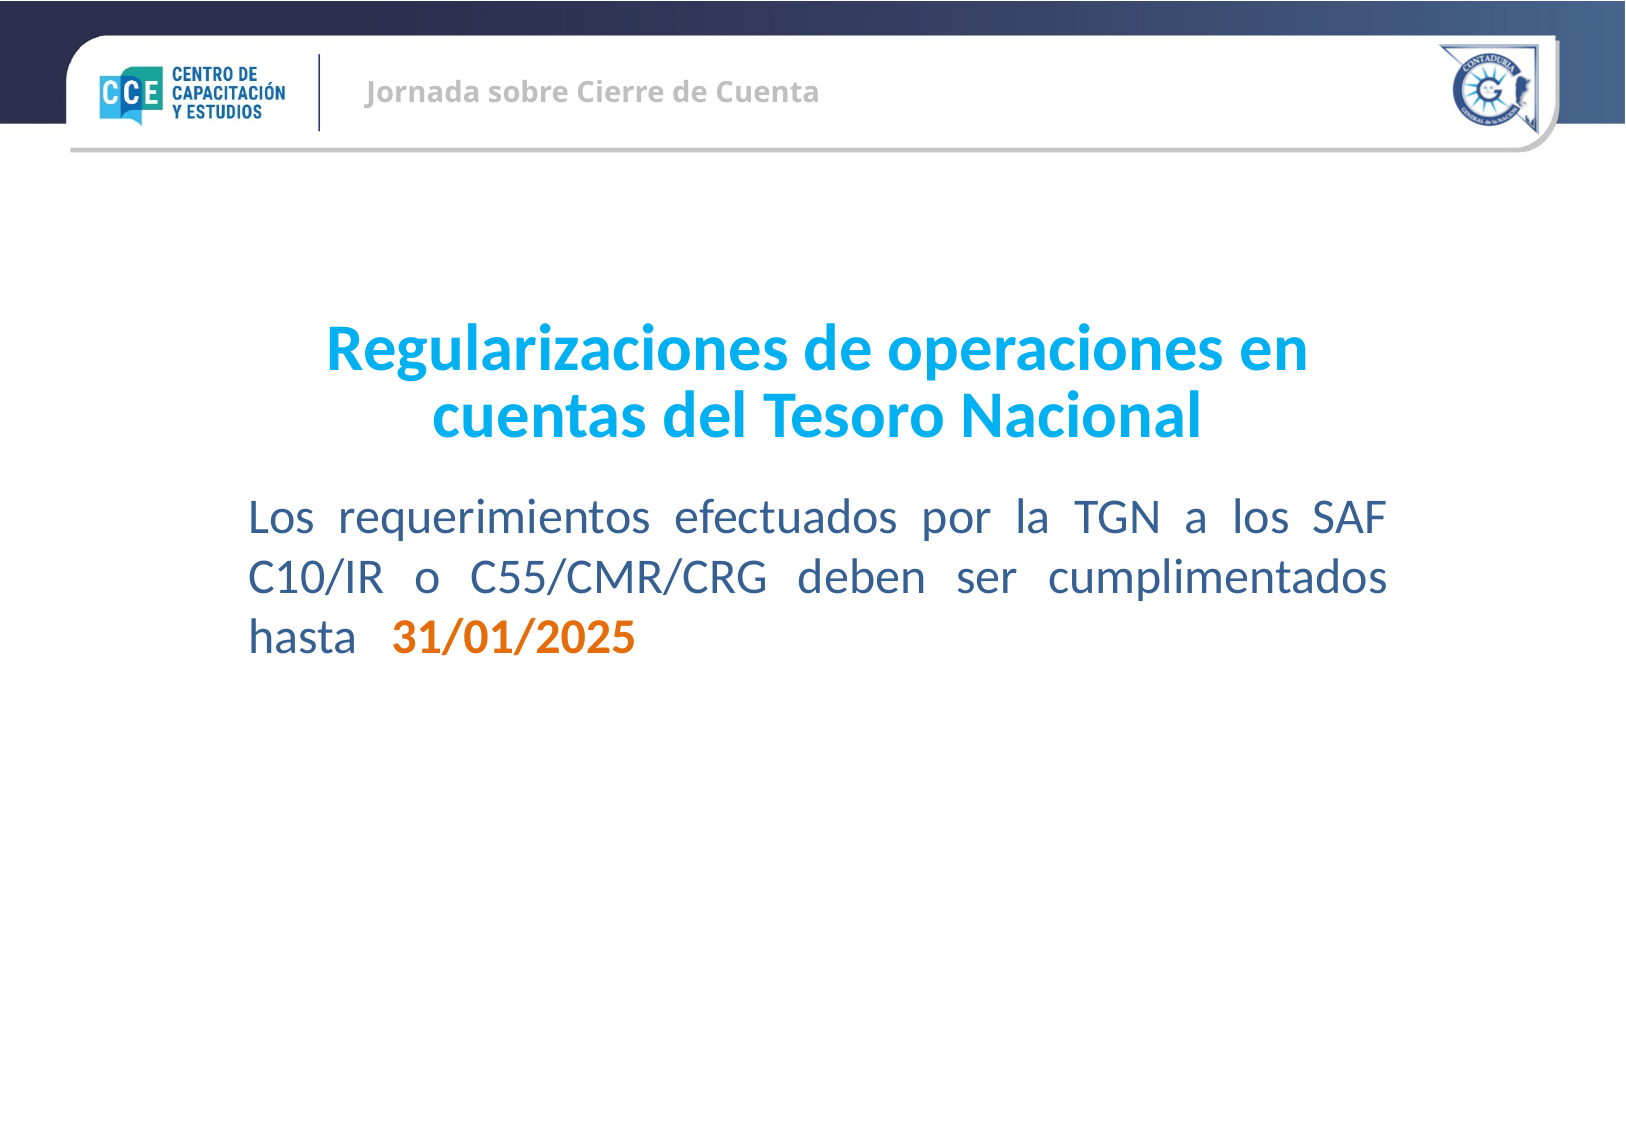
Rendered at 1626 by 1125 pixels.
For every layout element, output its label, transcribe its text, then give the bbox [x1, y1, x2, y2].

text_box Regularizaciones de operaciones en cuentas del Tesoro Nacional Los requerimientos efectuados por la TGN a los SAF C10/IR o C55/CMR/CRG deben ser cumplimentados hasta 31/01/2025 [233, 278, 1403, 838]
picture [0, 1, 1625, 156]
